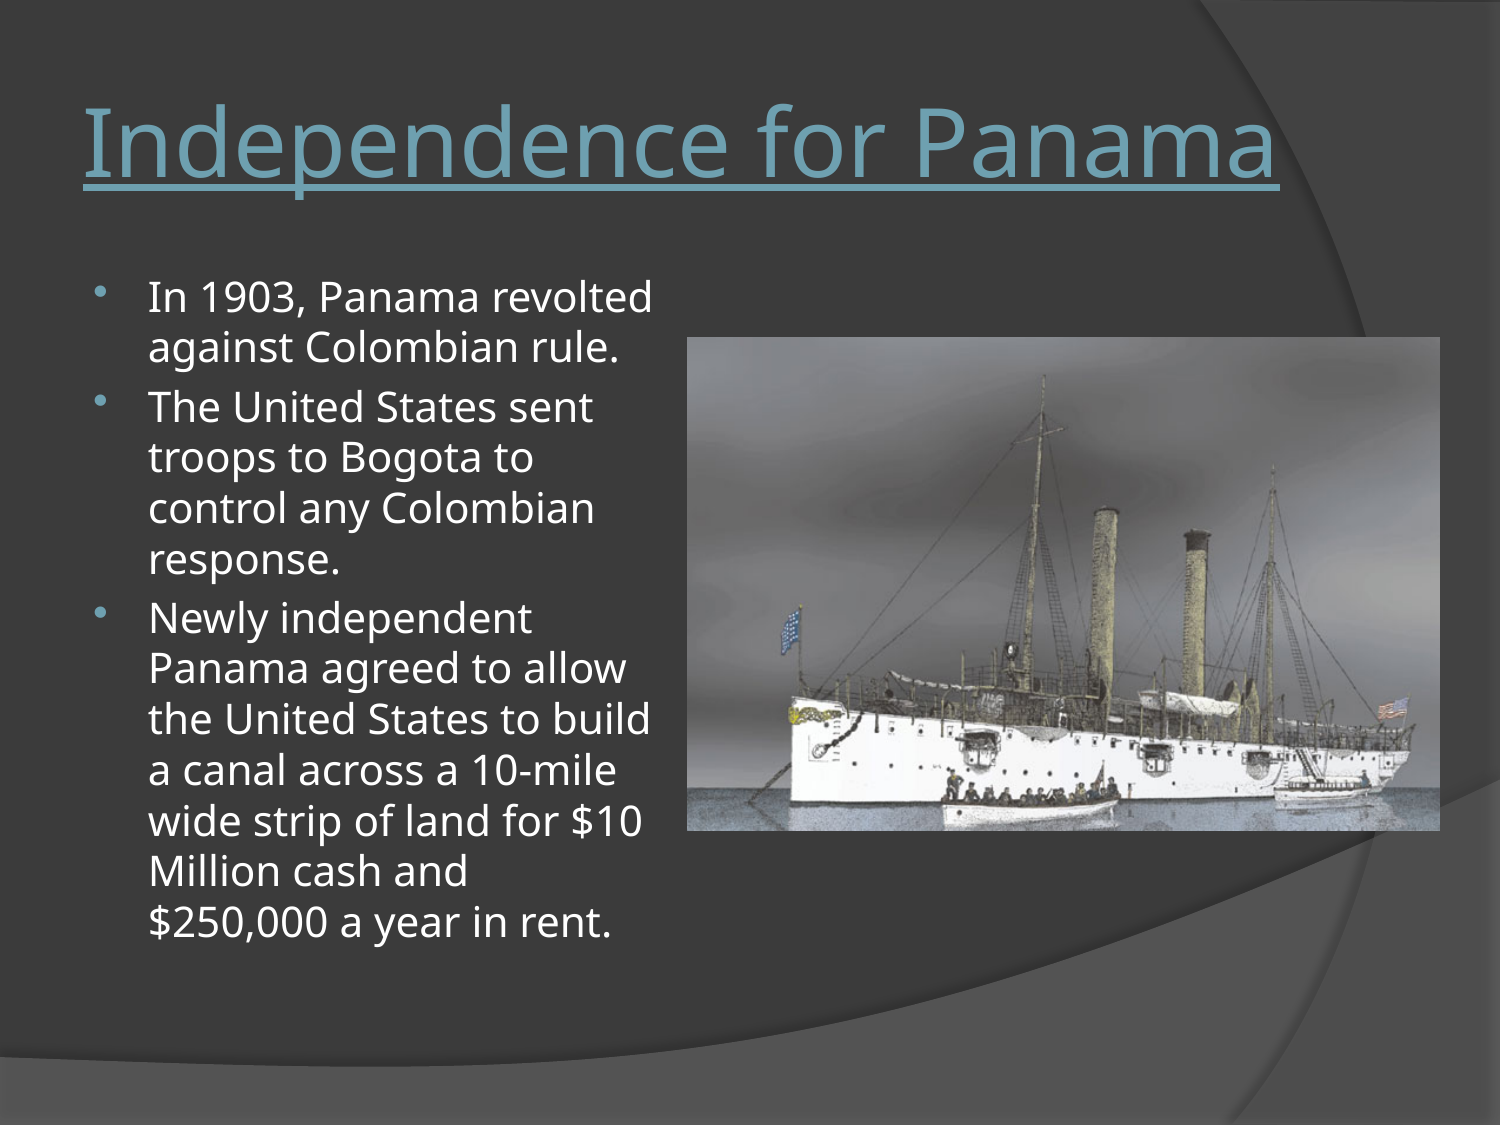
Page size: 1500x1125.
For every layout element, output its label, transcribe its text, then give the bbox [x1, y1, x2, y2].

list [687, 337, 1441, 831]
title Independence for Panama [75, 45, 1300, 233]
list In 1903, Panama revolted against Colombian rule. The United States sent troops to Bogota to control any Colombian response. Newly independent Panama agreed to allow the United States to build a canal across a 10-mile wide strip of land for $10 Million cash and $250,000 a year in rent. [75, 262, 675, 1005]
